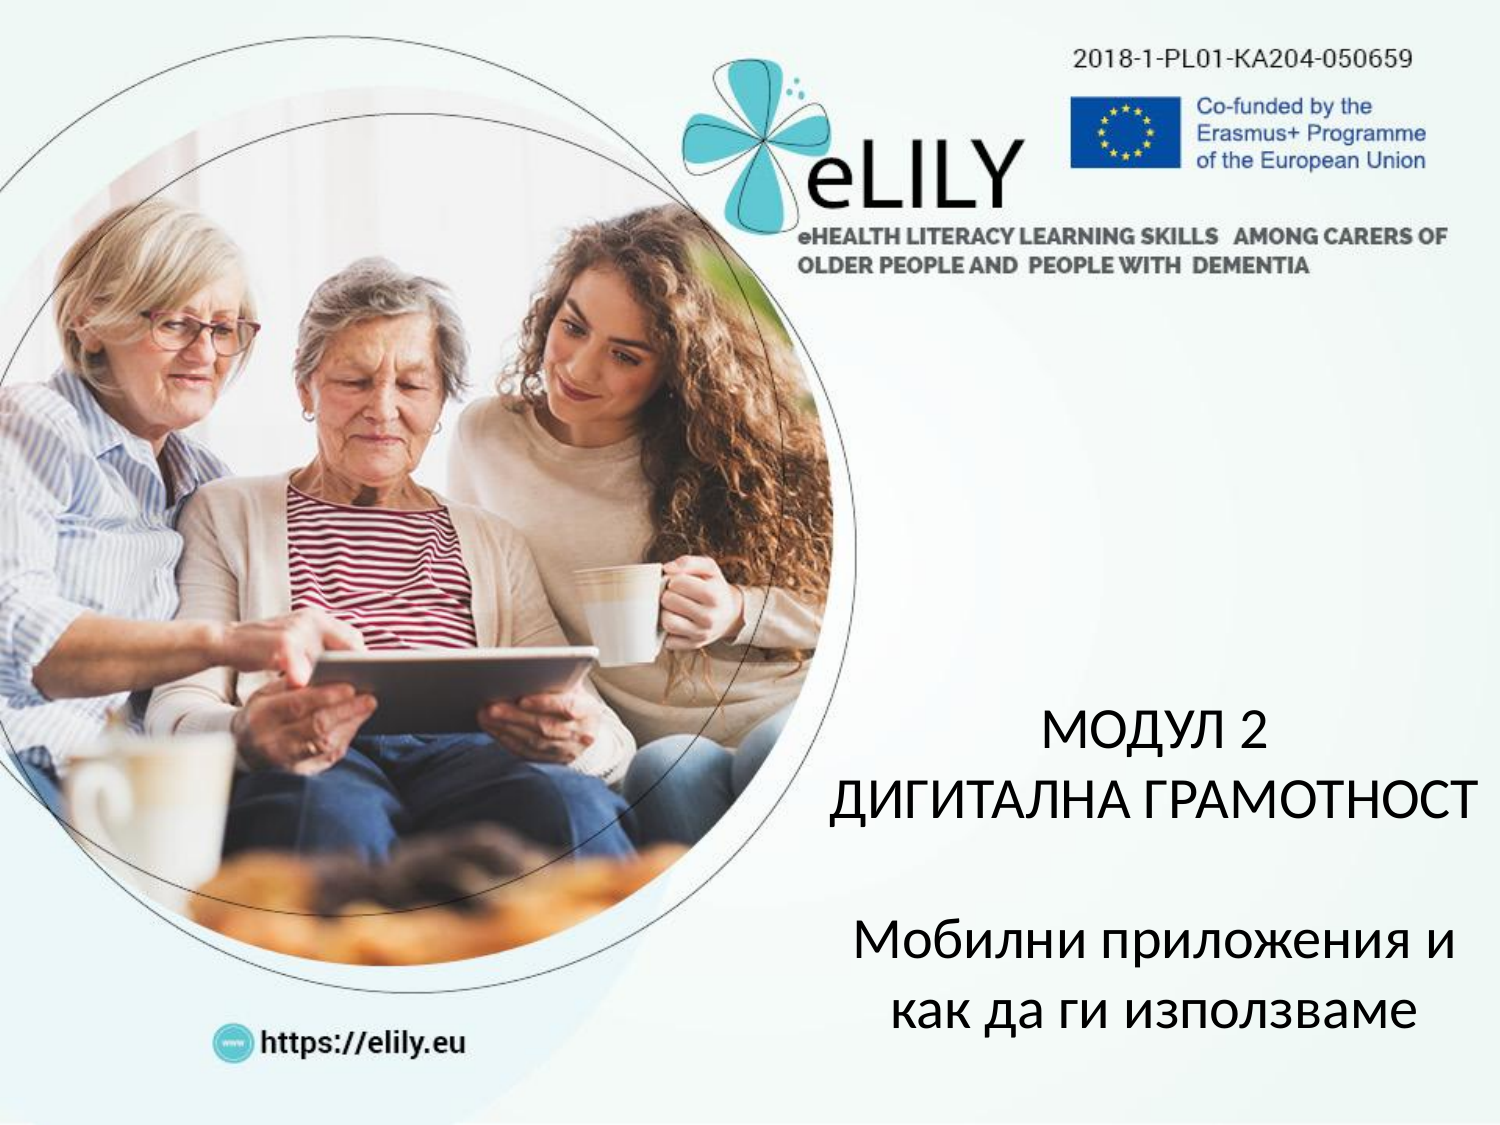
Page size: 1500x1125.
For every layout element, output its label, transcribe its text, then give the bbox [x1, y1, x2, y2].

picture [0, 0, 1500, 1125]
text_box МОДУЛ 2 ДИГИТАЛНА ГРАМОТНОСТ Мобилни приложения и как да ги използваме [809, 682, 1500, 1125]
